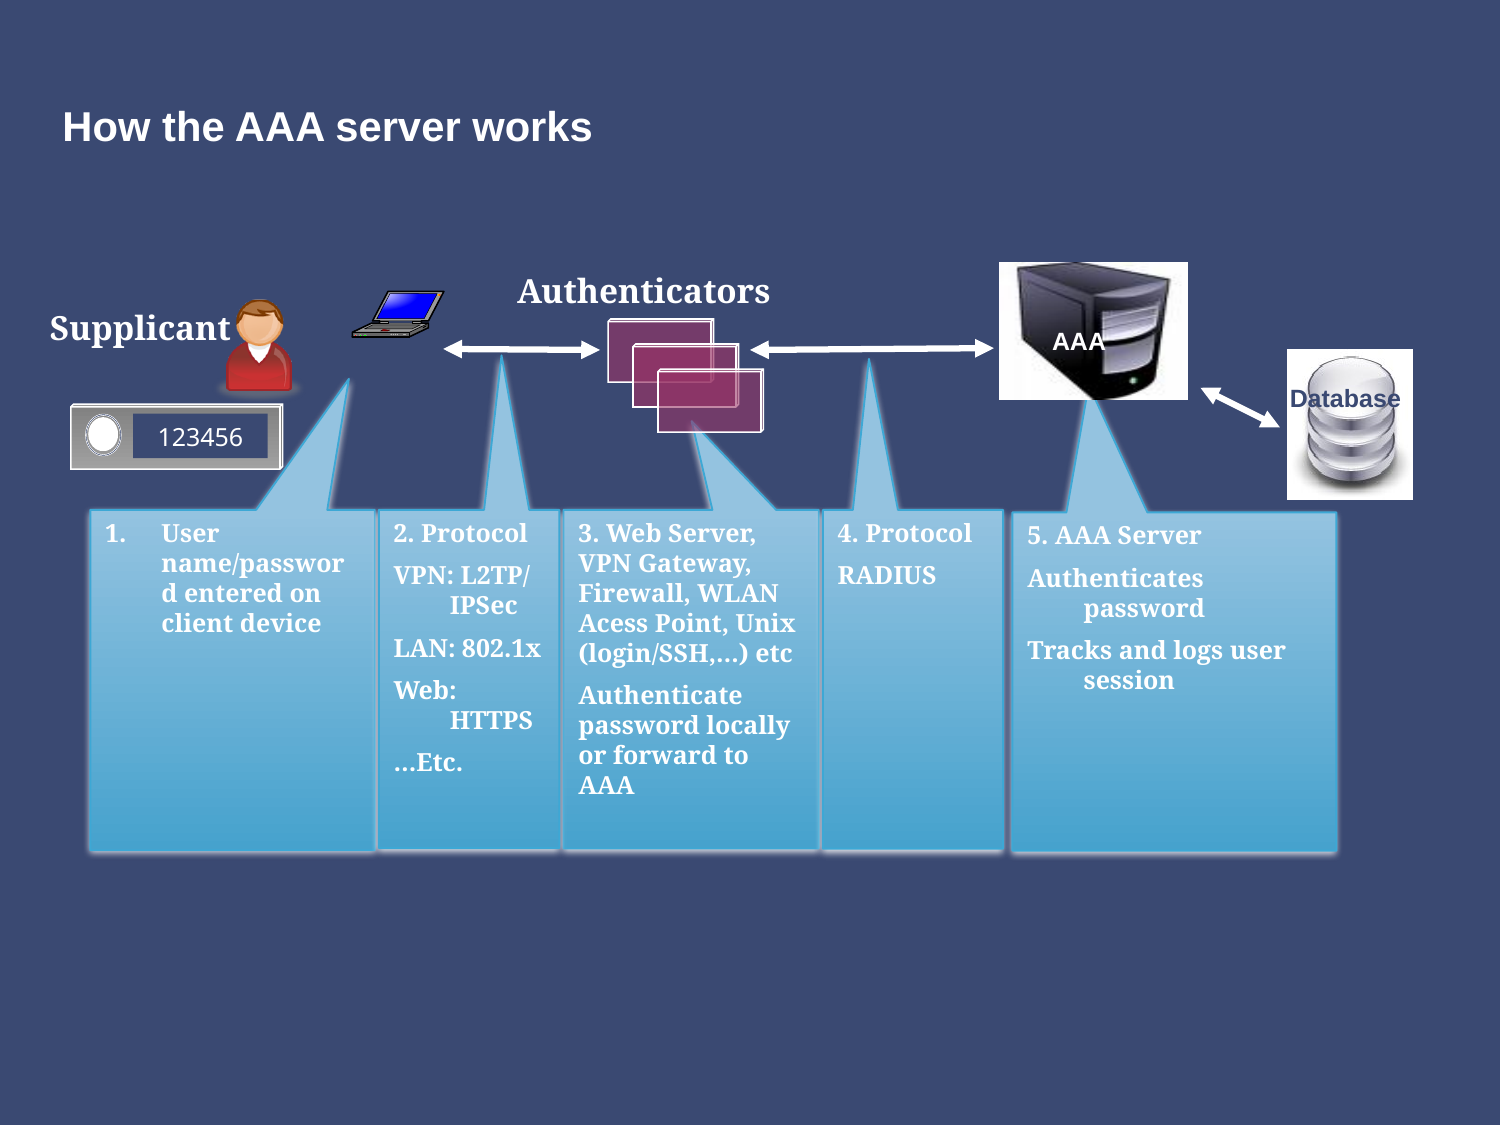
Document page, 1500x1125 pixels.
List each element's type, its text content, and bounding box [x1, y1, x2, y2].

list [347, 287, 449, 368]
text_box Database [1417, 375, 1425, 420]
text_box [608, 319, 714, 383]
text_box 2. Protocol VPN: L2TP/ IPSec LAN: 802.1x Web: HTTPS …Etc. [377, 354, 561, 850]
text_box Supplicant [35, 299, 201, 355]
text_box [657, 369, 764, 433]
text_box [1200, 387, 1280, 428]
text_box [70, 403, 283, 470]
picture [204, 296, 313, 404]
picture [999, 261, 1188, 401]
title How the AAA server works [62, 99, 1451, 226]
text_box User name/password entered on client device [89, 377, 376, 852]
text_box [633, 343, 739, 408]
text_box 4. Protocol RADIUS [821, 357, 1005, 850]
text_box Database [1274, 375, 1281, 420]
picture [1287, 349, 1413, 501]
text_box 3. Web Server, VPN Gateway, Firewall, WLAN Acess Point, Unix (login/SSH,…) etc Authenticate password locally or forward to AAA [562, 433, 820, 850]
text_box Authenticators [502, 262, 786, 318]
text_box 5. AAA Server Authenticates password Tracks and logs user session [1011, 410, 1338, 852]
text_box [454, 342, 601, 357]
text_box [750, 342, 993, 357]
